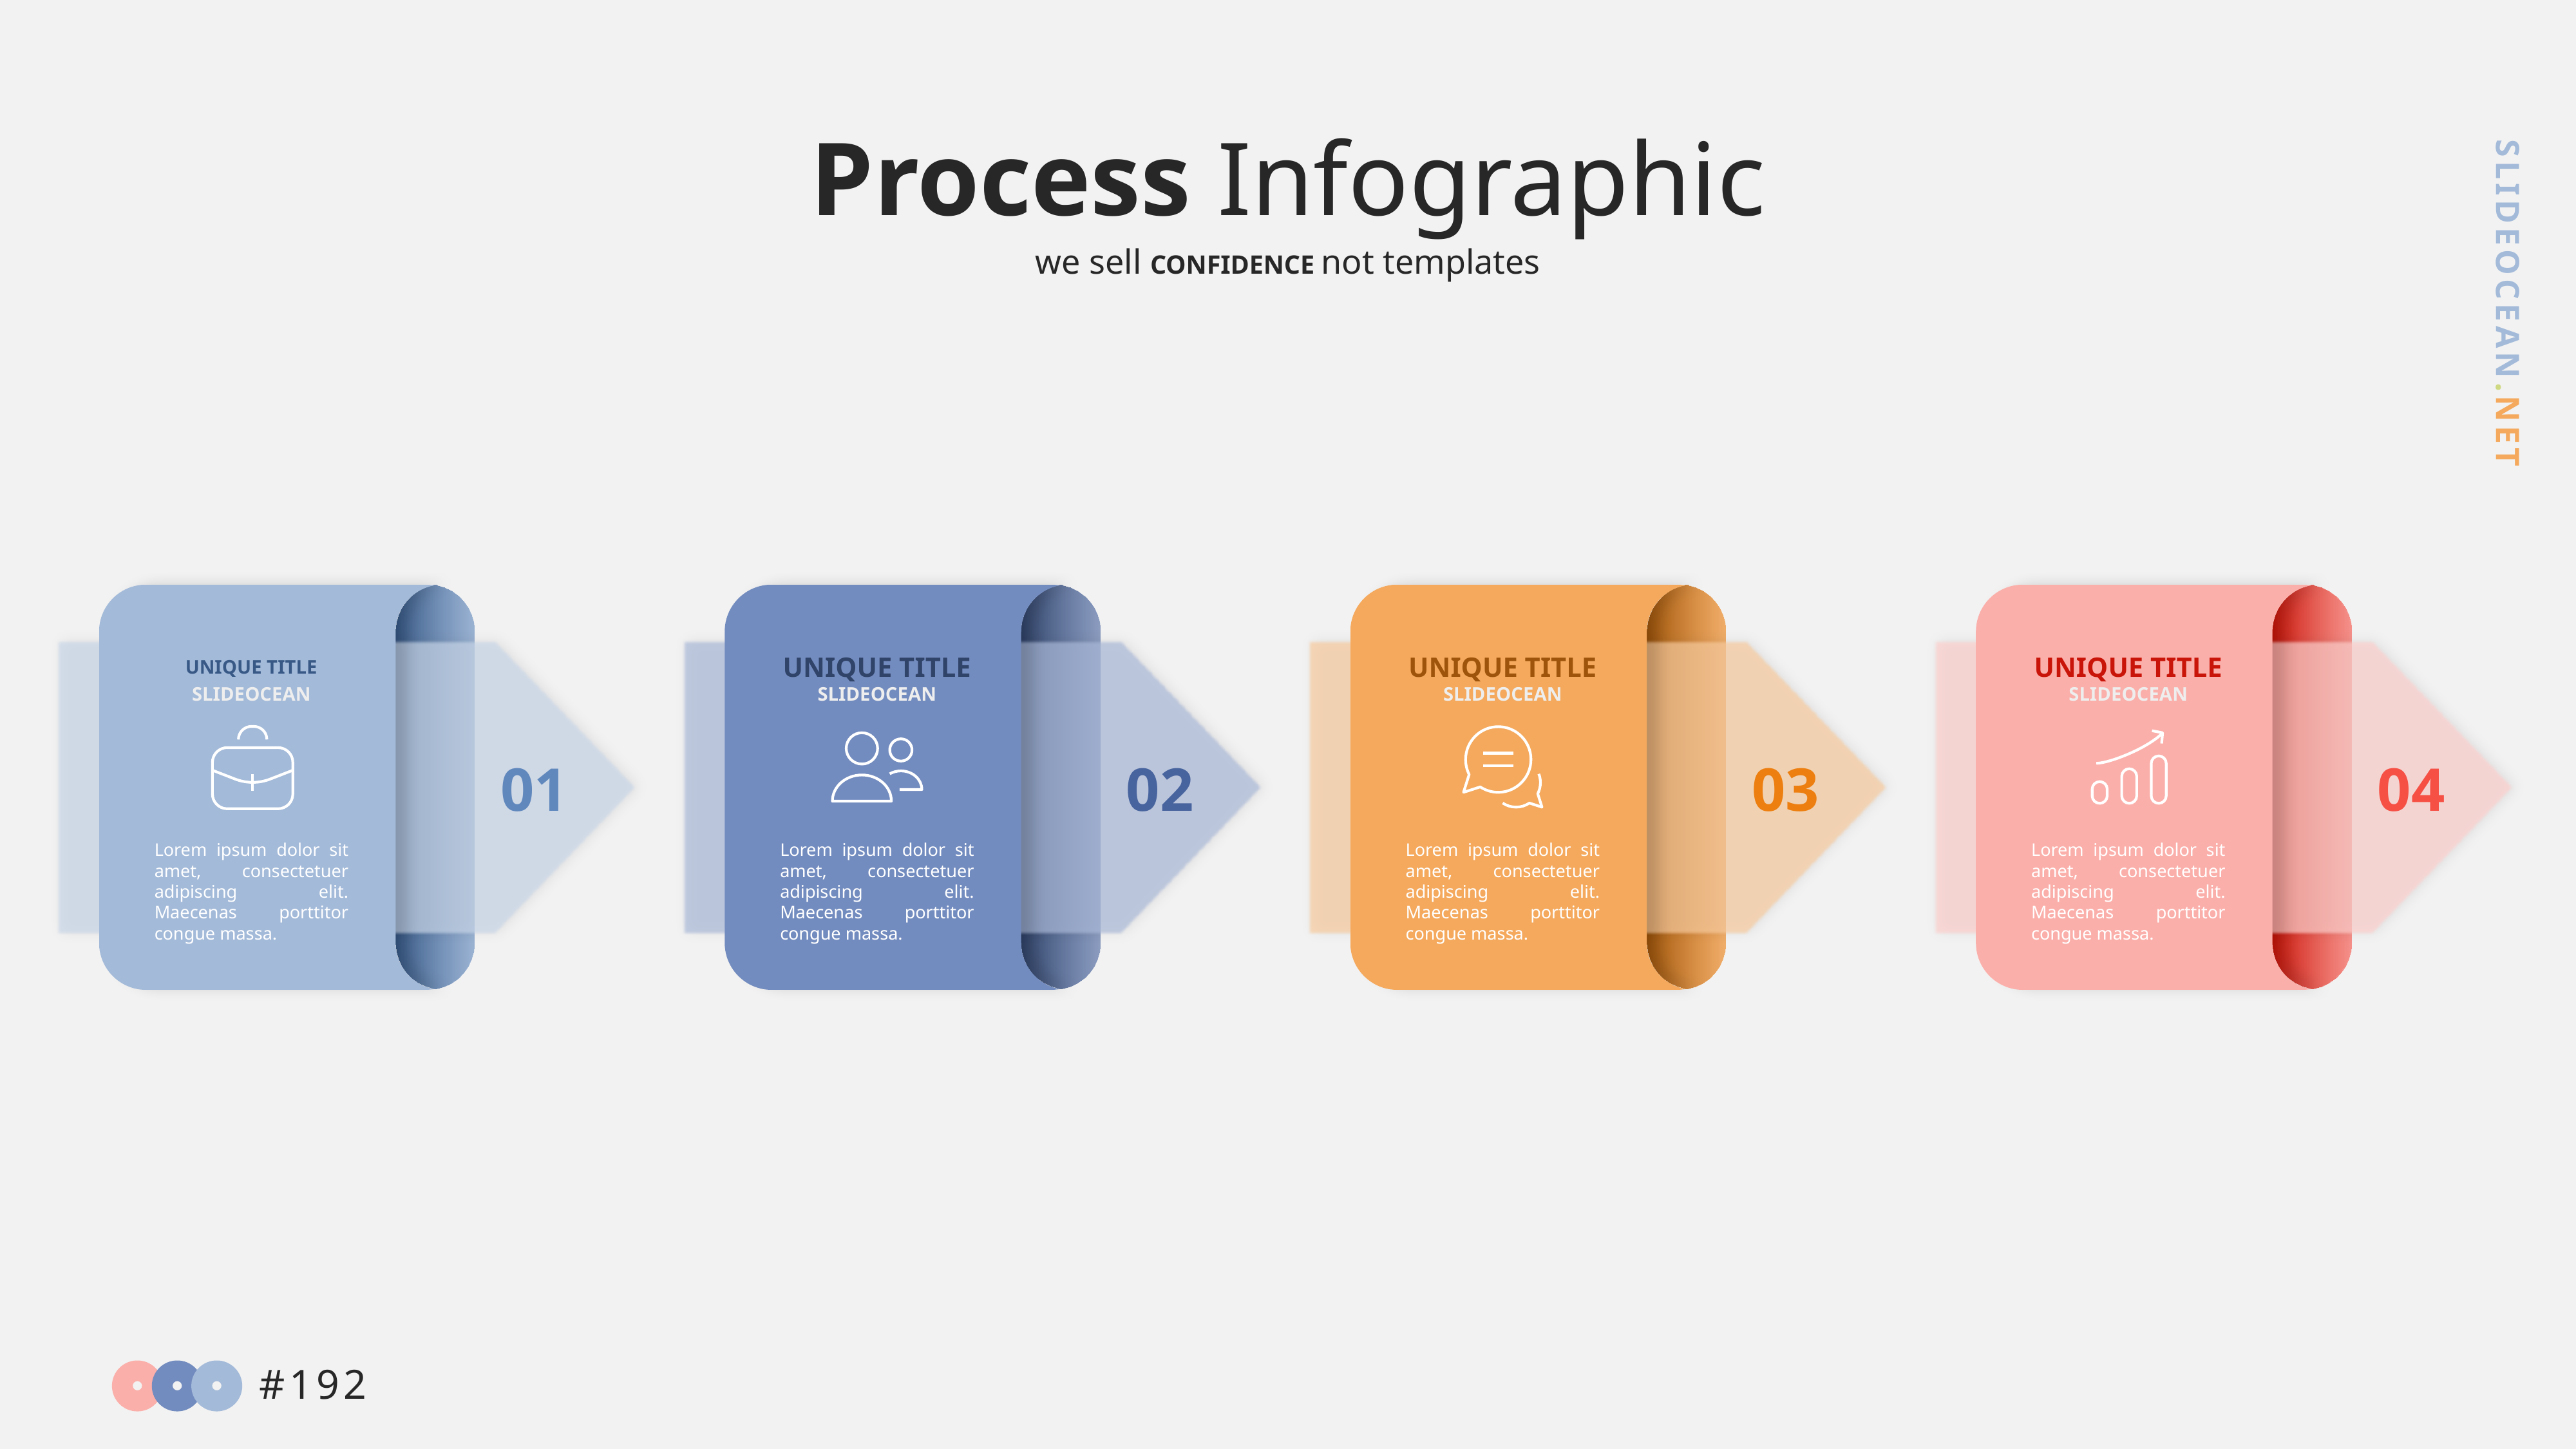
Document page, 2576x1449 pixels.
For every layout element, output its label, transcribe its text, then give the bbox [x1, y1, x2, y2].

text_box [2321, 587, 2325, 591]
text_box [1667, 587, 1727, 636]
text_box [1094, 611, 1098, 615]
text_box [1041, 586, 1101, 636]
text_box Lorem ipsum dolor sit amet, consectetuer adipiscing elit. Maecenas porttitor congue massa. [145, 834, 358, 949]
text_box [1084, 974, 1088, 978]
text_box [1311, 643, 1349, 933]
text_box [889, 771, 922, 790]
text_box [1077, 591, 1082, 595]
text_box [1396, 645, 1610, 710]
text_box [2341, 967, 2345, 972]
text_box [1349, 583, 1689, 991]
text_box [2329, 980, 2333, 983]
text_box [1719, 960, 1723, 964]
text_box [60, 643, 98, 933]
text_box [2293, 588, 2353, 636]
text_box #192 [259, 1359, 402, 1408]
text_box [2345, 960, 2349, 964]
text_box [1715, 967, 1719, 972]
text_box [2292, 641, 2510, 935]
text_box [468, 960, 472, 964]
text_box 03 [1737, 747, 1834, 828]
text_box [1041, 939, 1101, 988]
text_box [1703, 980, 1708, 983]
text_box [2293, 939, 2353, 986]
text_box [2121, 768, 2137, 804]
text_box [415, 939, 476, 988]
text_box 02 [1112, 747, 1209, 828]
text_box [2022, 645, 2235, 710]
text_box Process Infographic [800, 110, 1775, 241]
text_box [464, 603, 468, 607]
text_box [2335, 596, 2340, 601]
text_box [2345, 611, 2349, 615]
text_box [1937, 643, 1975, 933]
text_box [1715, 603, 1719, 607]
text_box [1090, 603, 1094, 607]
text_box 04 [2362, 747, 2460, 828]
text_box [2151, 755, 2166, 804]
text_box [2092, 781, 2108, 804]
text_box [452, 591, 457, 595]
text_box [1084, 596, 1088, 601]
text_box [98, 583, 437, 991]
text_box [1667, 939, 1727, 988]
text_box we sell CONFIDENCE not templates [1026, 241, 1550, 285]
text_box [459, 596, 463, 601]
text_box [832, 775, 892, 802]
text_box [889, 739, 913, 761]
text_box [212, 747, 293, 809]
text_box [238, 726, 267, 740]
text_box [1502, 773, 1542, 808]
text_box [1710, 596, 1714, 601]
text_box [1703, 591, 1708, 595]
text_box [2335, 974, 2340, 978]
text_box [2096, 730, 2163, 764]
text_box 01 [486, 747, 583, 828]
text_box [1975, 583, 2314, 991]
text_box [2329, 591, 2333, 595]
text_box [1094, 960, 1098, 964]
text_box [144, 650, 359, 710]
text_box Lorem ipsum dolor sit amet, consectetuer adipiscing elit. Maecenas porttitor congue massa. [1396, 834, 1609, 949]
text_box [452, 980, 457, 983]
text_box [1070, 587, 1074, 591]
text_box [1463, 726, 1531, 793]
text_box [685, 643, 723, 933]
text_box [464, 967, 468, 972]
text_box [1710, 974, 1714, 978]
text_box [2341, 603, 2345, 607]
text_box [415, 587, 476, 636]
text_box Lorem ipsum dolor sit amet, consectetuer adipiscing elit. Maecenas porttitor congue massa. [770, 834, 984, 949]
text_box Lorem ipsum dolor sit amet, consectetuer adipiscing elit. Maecenas porttitor congue massa. [2022, 834, 2235, 949]
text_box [770, 645, 984, 710]
text_box [1666, 641, 1885, 935]
text_box [1040, 641, 1259, 935]
text_box [1077, 980, 1082, 983]
text_box [415, 641, 634, 935]
text_box [846, 732, 878, 764]
text_box [468, 611, 472, 615]
text_box [459, 974, 463, 978]
text_box [1090, 967, 1094, 972]
text_box [1719, 611, 1723, 615]
text_box [723, 583, 1063, 991]
